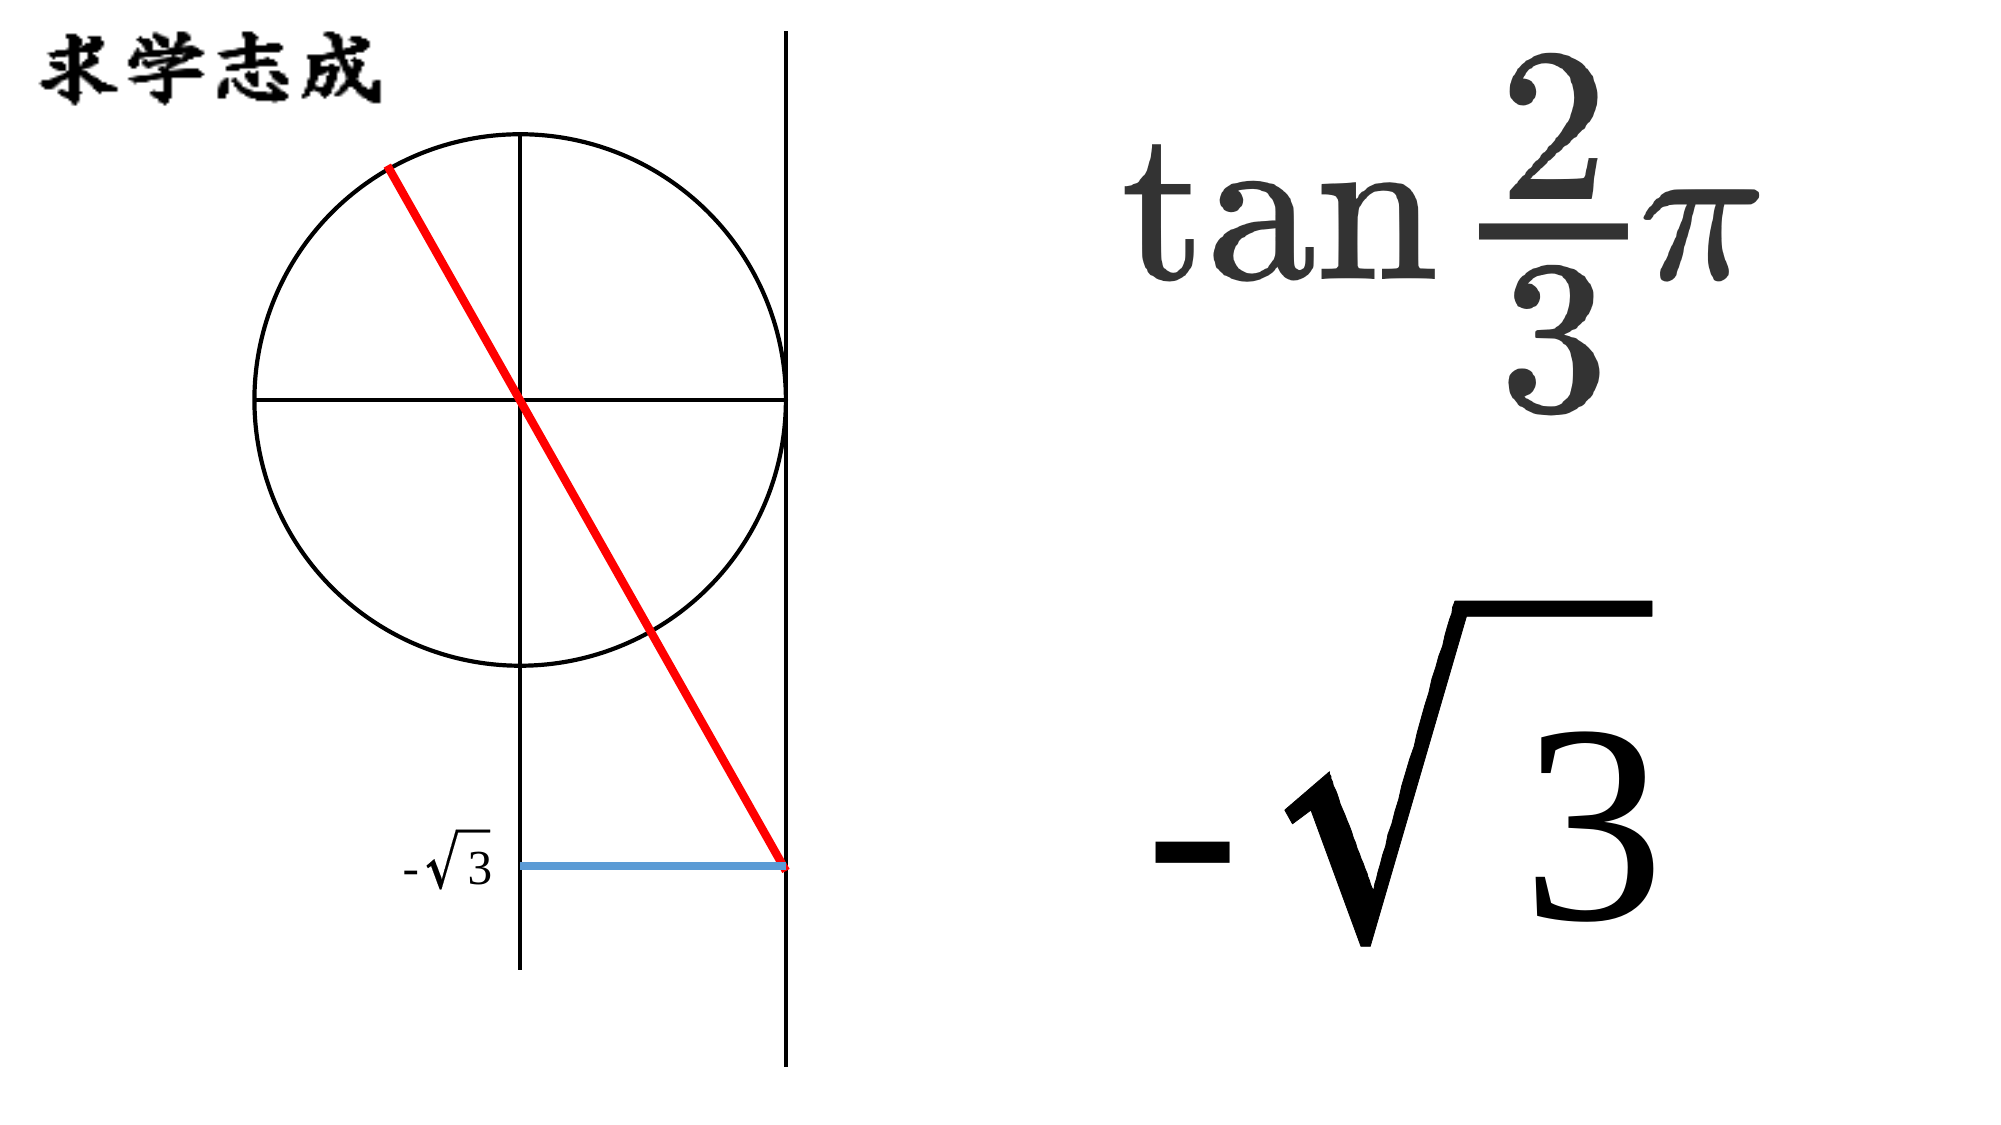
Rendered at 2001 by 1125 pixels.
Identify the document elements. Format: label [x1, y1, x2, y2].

picture [1072, 0, 1812, 468]
text_box [1145, 597, 1739, 951]
text_box [253, 170, 387, 632]
text_box [403, 133, 647, 165]
text_box [387, 165, 786, 871]
picture [18, 0, 403, 166]
text_box [402, 828, 506, 890]
